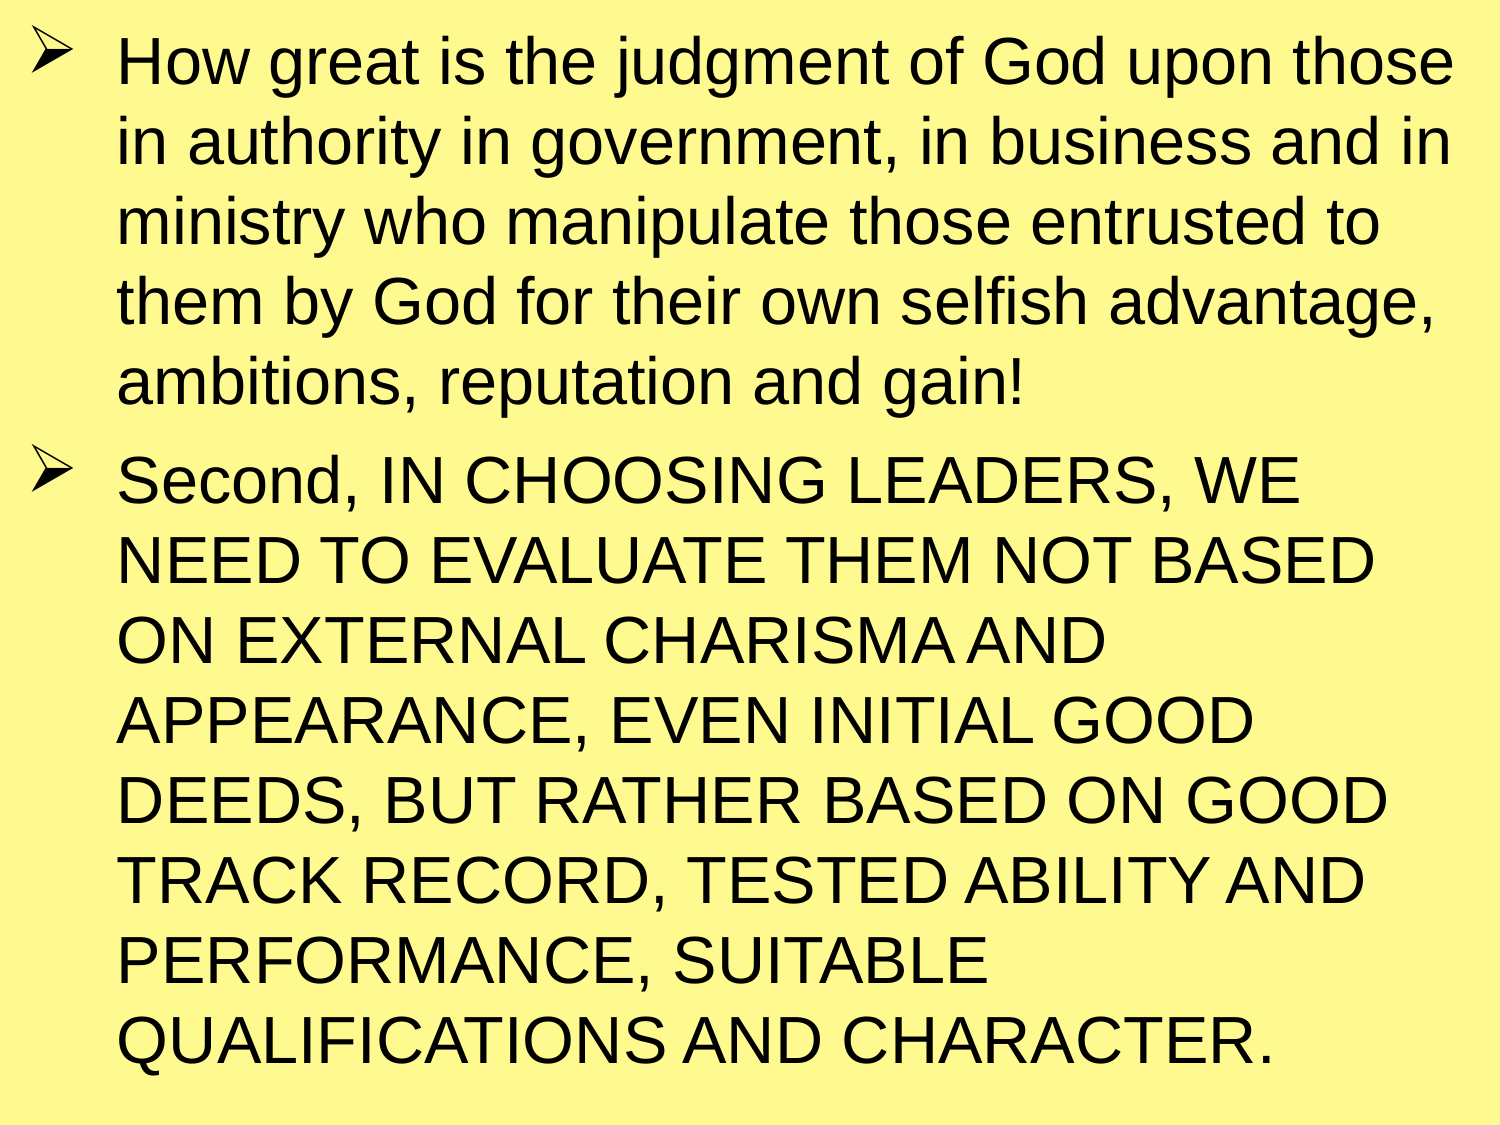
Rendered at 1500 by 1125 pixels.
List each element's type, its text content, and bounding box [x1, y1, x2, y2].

subtitle How great is the judgment of God upon those in authority in government, in business and in ministry who manipulate those entrusted to them by God for their own selfish advantage, ambitions, reputation and gain! Second, IN CHOOSING LEADERS, WE NEED TO EVALUATE THEM NOT BASED ON EXTERNAL CHARISMA AND APPEARANCE, EVEN INITIAL GOOD DEEDS, BUT RATHER BASED ON GOOD TRACK RECORD, TESTED ABILITY AND PERFORMANCE, SUITABLE QUALIFICATIONS AND CHARACTER. [11, 10, 1484, 1115]
